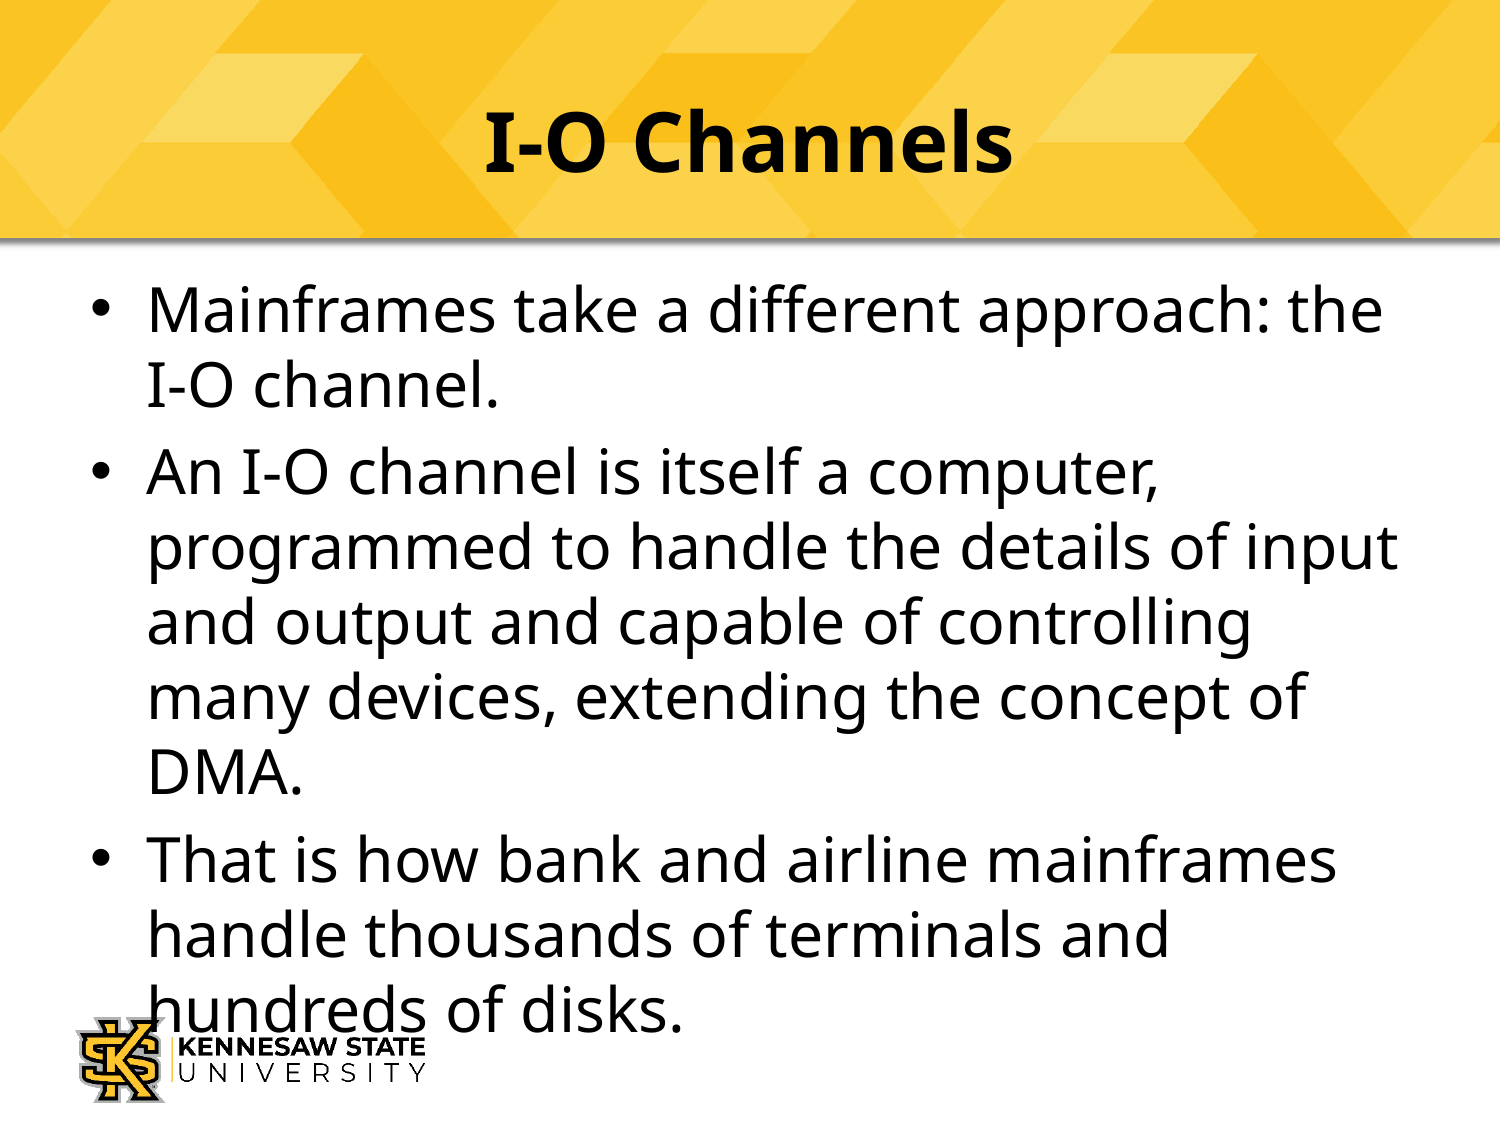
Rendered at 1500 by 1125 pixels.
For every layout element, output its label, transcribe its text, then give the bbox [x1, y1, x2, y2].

picture [0, 0, 1500, 251]
title I-O Channels [75, 45, 1425, 233]
picture [75, 1017, 425, 1103]
list Mainframes take a different approach: the I-O channel. An I-O channel is itself a computer, programmed to handle the details of input and output and capable of controlling many devices, extending the concept of DMA. That is how bank and airline mainframes handle thousands of terminals and hundreds of disks. [75, 262, 1425, 1005]
